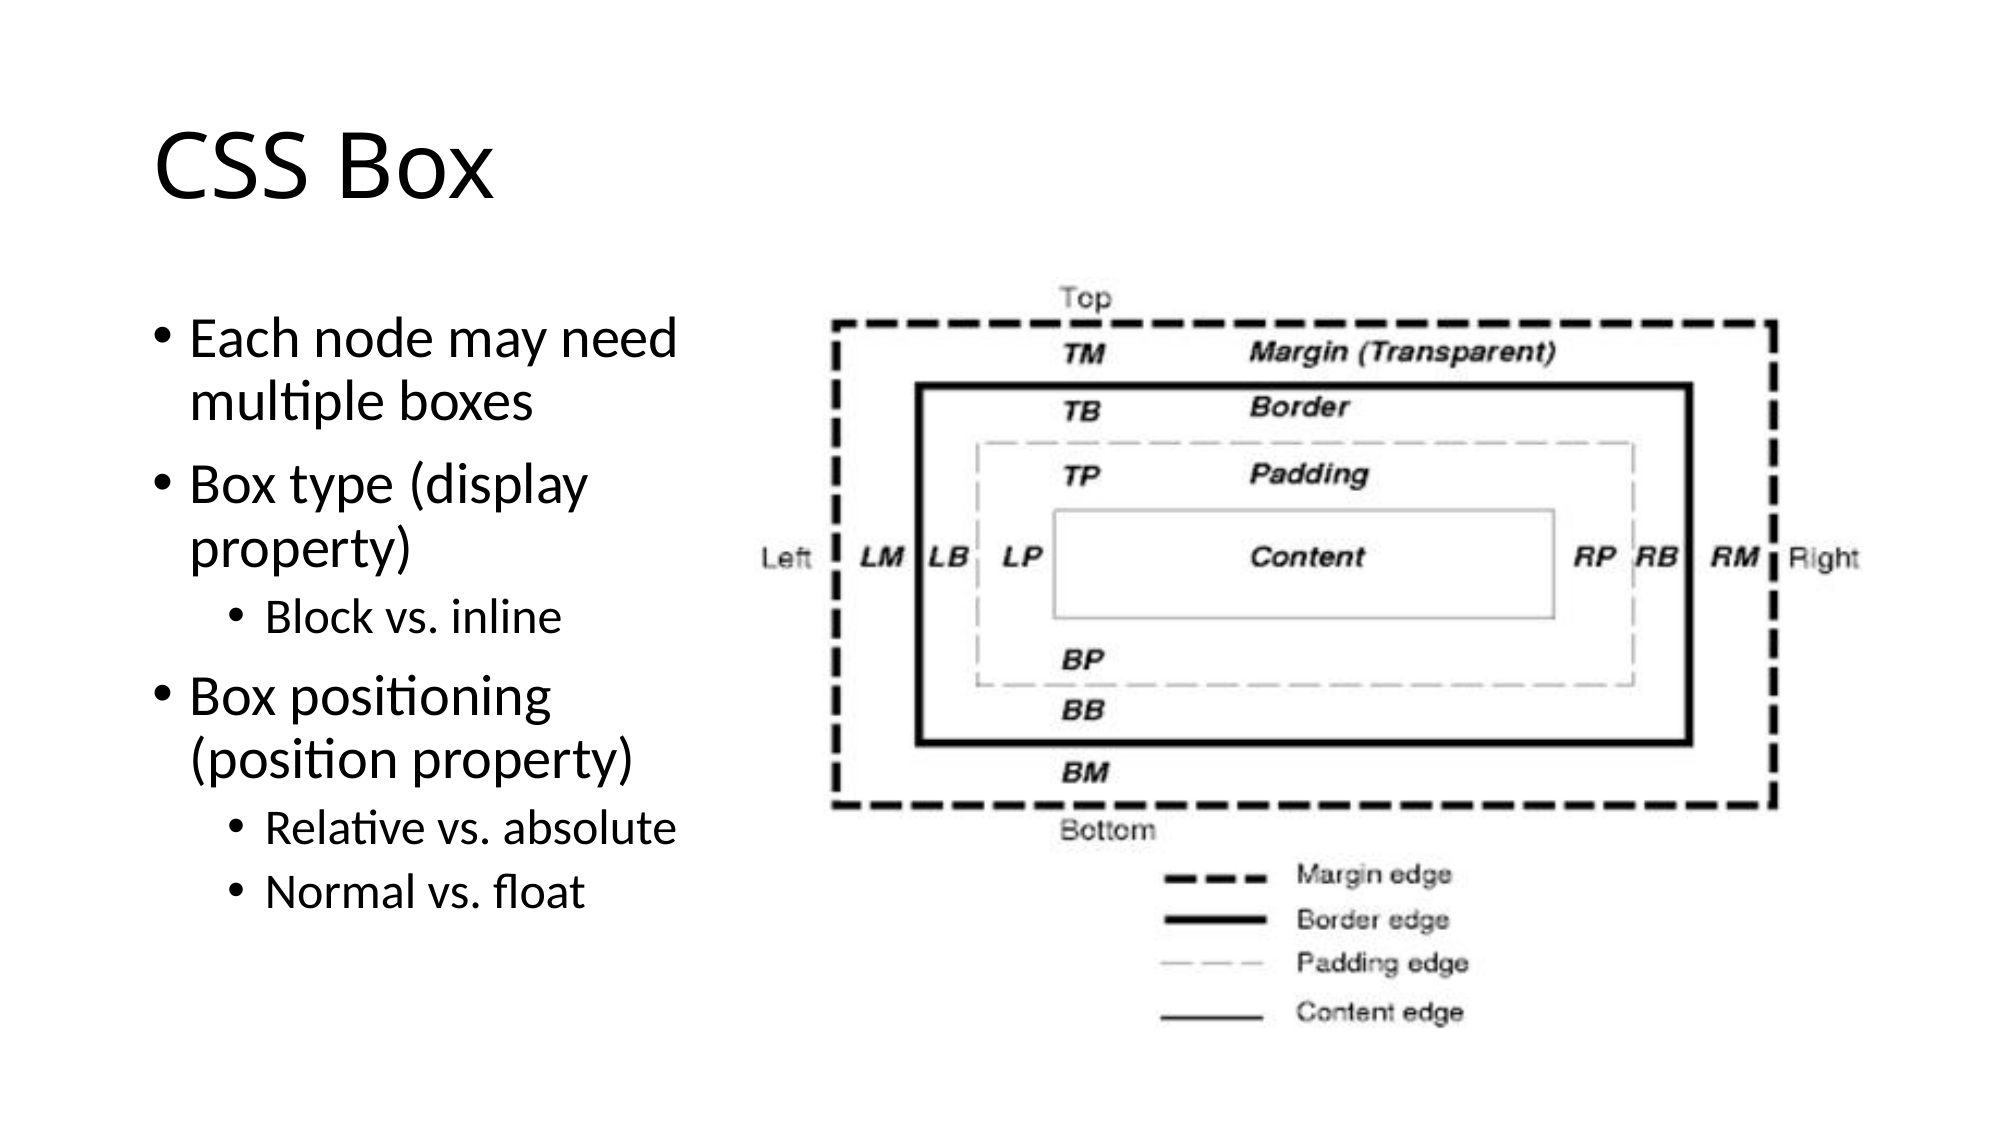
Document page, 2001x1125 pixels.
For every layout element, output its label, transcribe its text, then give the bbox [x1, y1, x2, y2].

title CSS Box [137, 59, 1863, 278]
picture [754, 277, 1863, 1037]
list Each node may need multiple boxes Box type (display property) Block vs. inline Box positioning (position property) Relative vs. absolute Normal vs. float [137, 299, 754, 1014]
